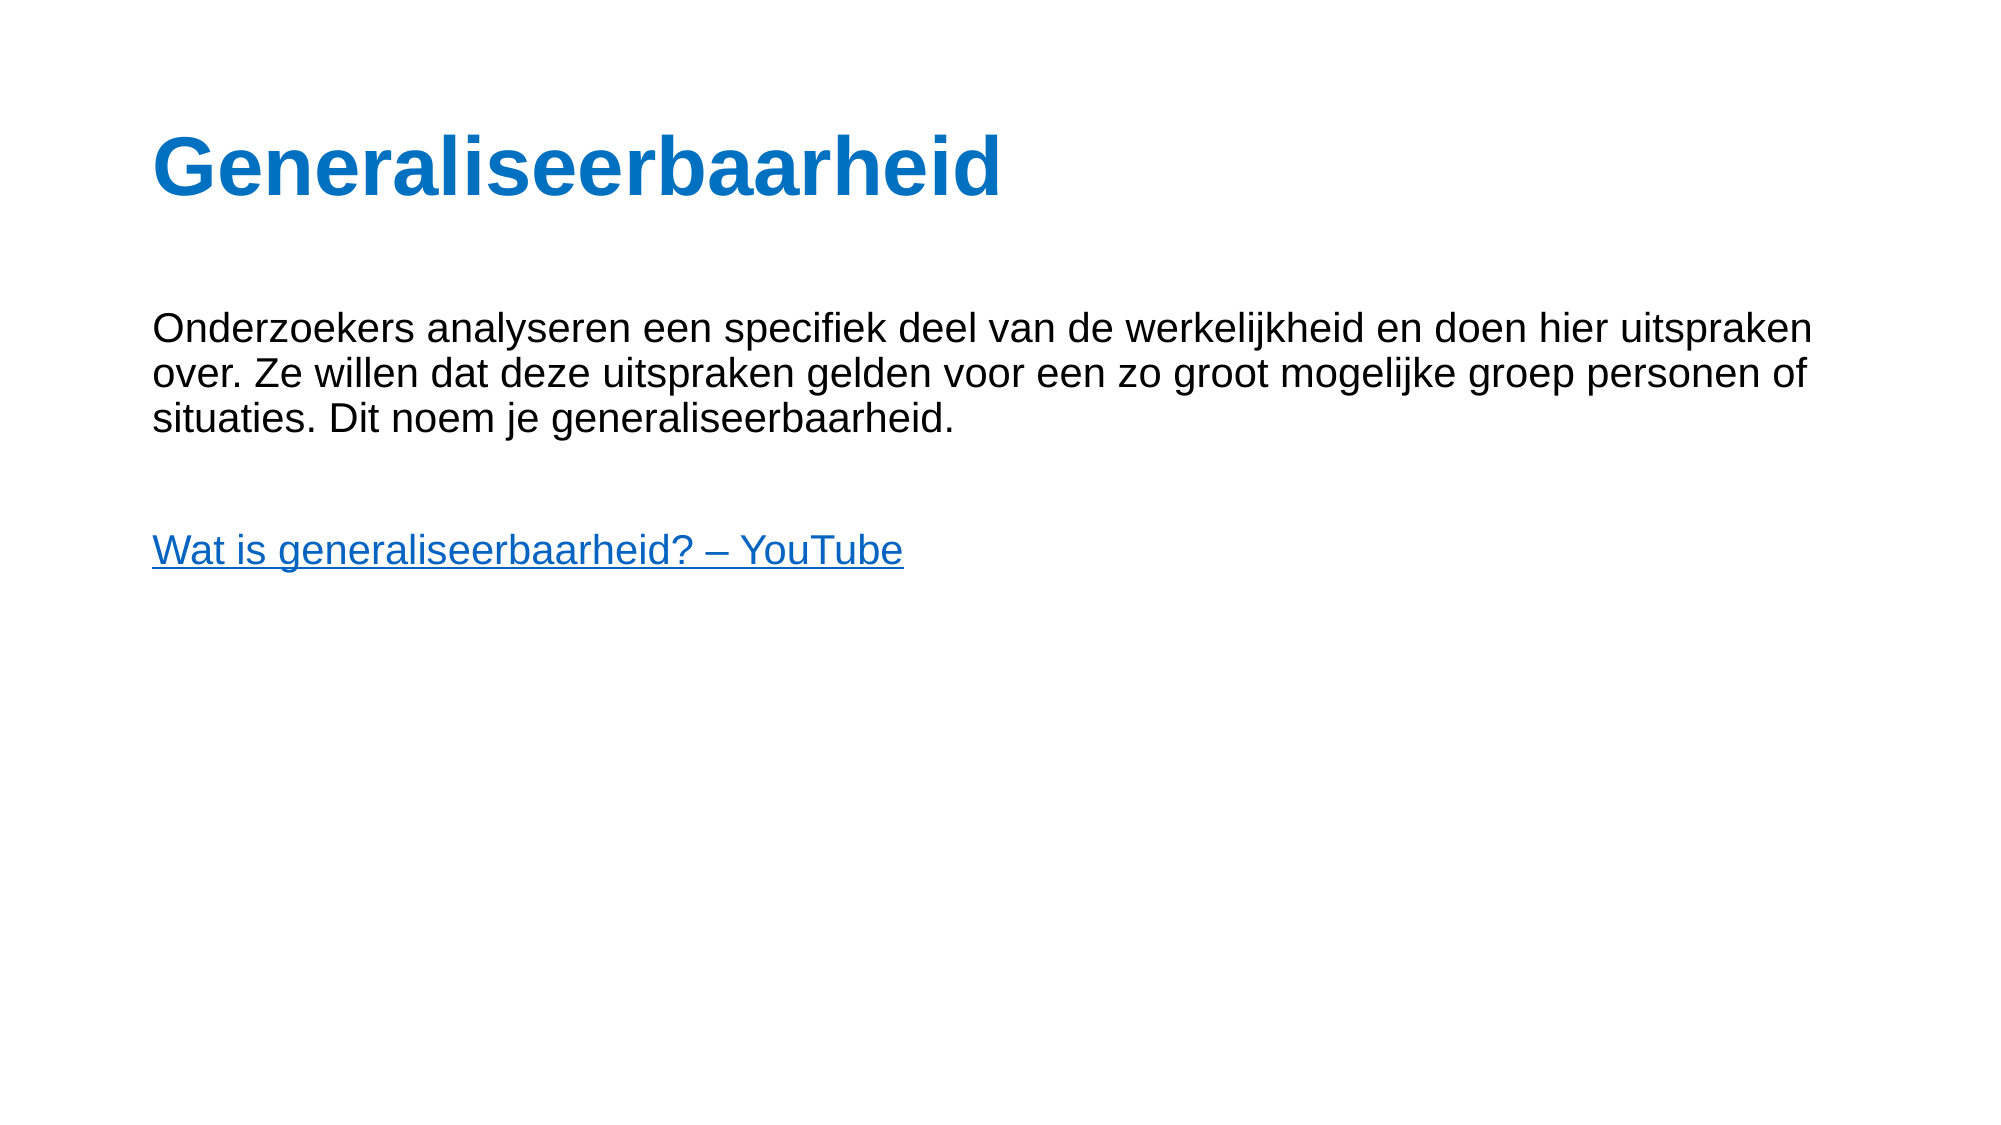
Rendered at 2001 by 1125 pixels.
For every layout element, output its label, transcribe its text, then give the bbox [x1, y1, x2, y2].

title Generaliseerbaarheid [137, 59, 1863, 278]
list Onderzoekers analyseren een specifiek deel van de werkelijkheid en doen hier uitspraken over. Ze willen dat deze uitspraken gelden voor een zo groot mogelijke groep personen of situaties. Dit noem je generaliseerbaarheid. Wat is generaliseerbaarheid? – YouTube [137, 299, 1863, 1014]
